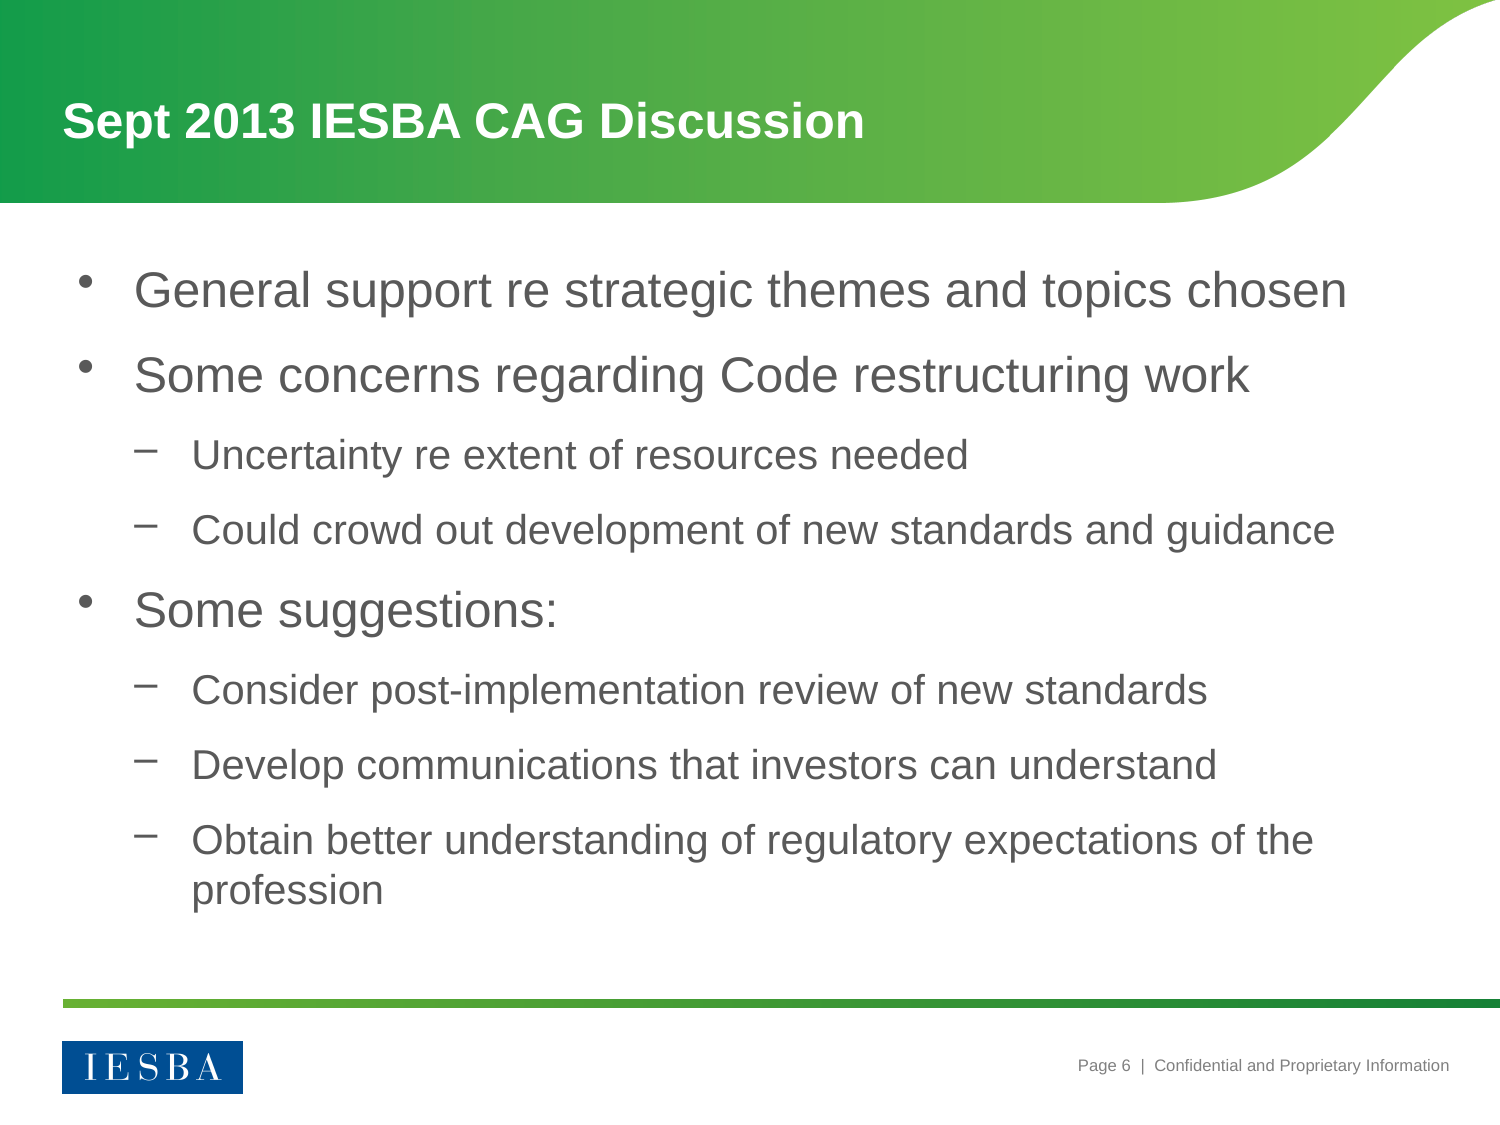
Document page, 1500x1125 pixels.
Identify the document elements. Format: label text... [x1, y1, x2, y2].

list General support re strategic themes and topics chosen Some concerns regarding Code restructuring work Uncertainty re extent of resources needed Could crowd out development of new standards and guidance Some suggestions: Consider post-implementation review of new standards Develop communications that investors can understand Obtain better understanding of regulatory expectations of the profession [62, 249, 1463, 1000]
picture [0, 0, 1497, 203]
title Sept 2013 IESBA CAG Discussion [62, 75, 1300, 163]
picture [62, 1041, 243, 1094]
